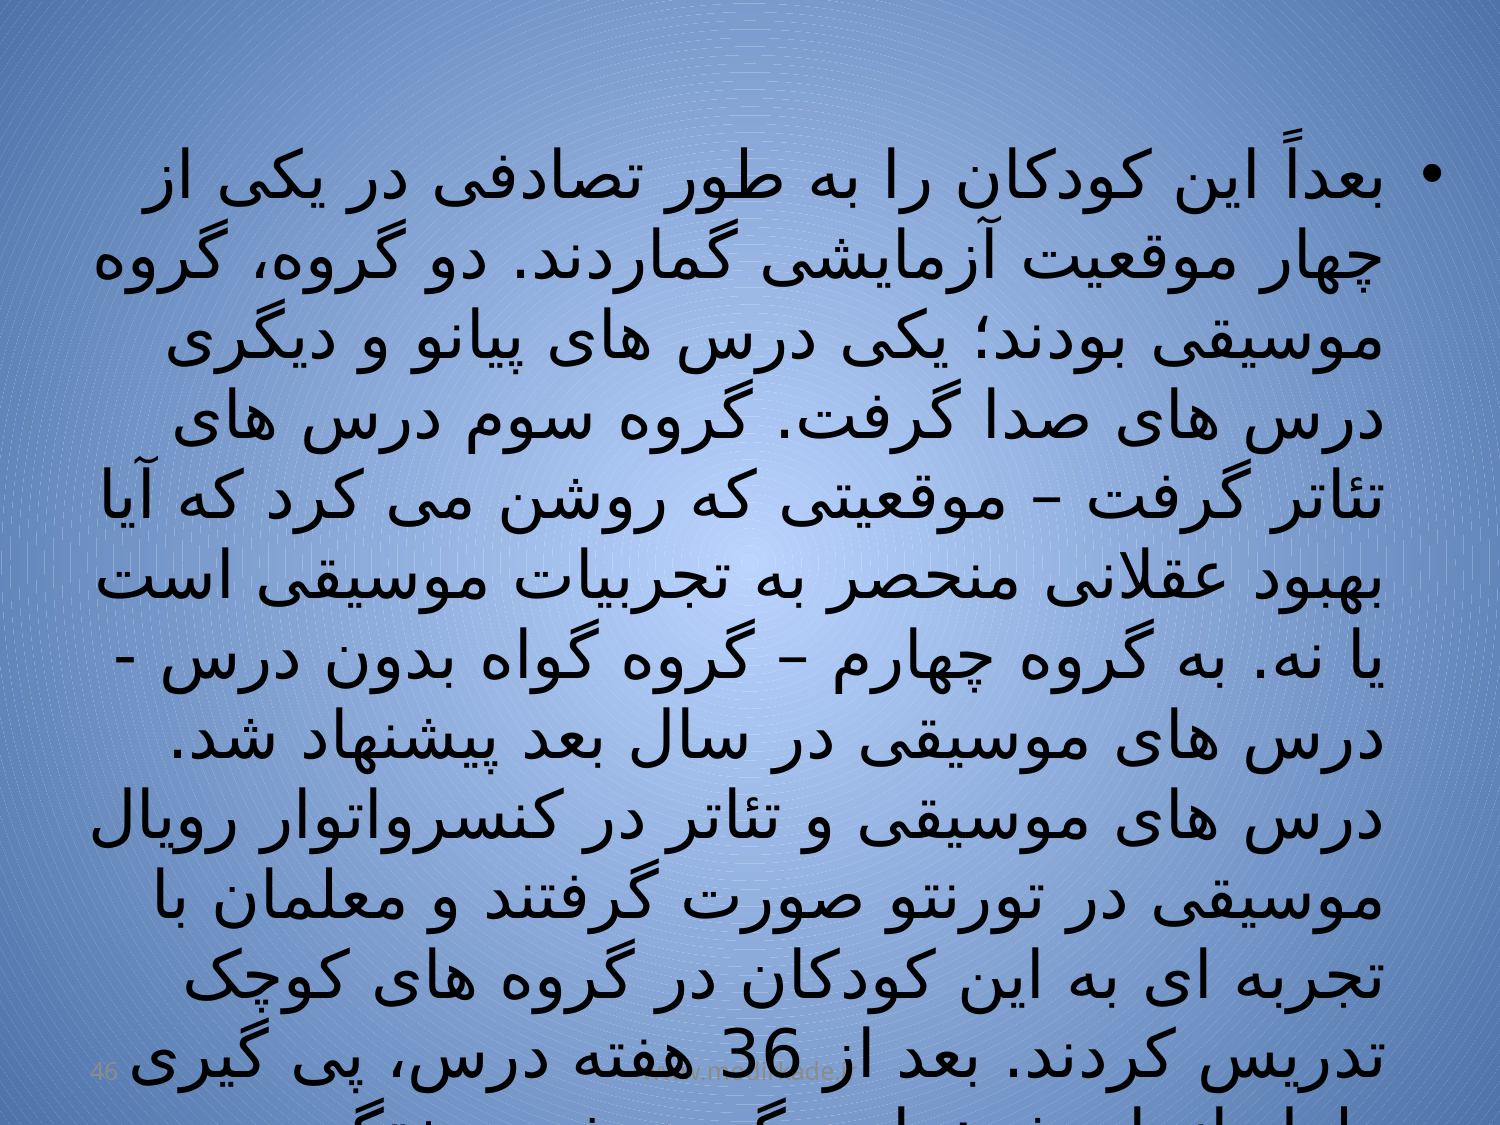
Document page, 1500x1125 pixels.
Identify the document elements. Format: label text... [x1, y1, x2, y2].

footer www.modirkade.ir [512, 1042, 988, 1103]
list بعداً این کودکان را به طور تصادفی در یکی از چهار موقعیت آزمایشی گماردند. دو گروه، گروه موسیقی بودند؛ یکی درس های پیانو و دیگری درس های صدا گرفت. گروه سوم درس های تئاتر گرفت – موقعیتی که روشن می کرد که آیا بهبود عقلانی منحصر به تجربیات موسیقی است یا نه. به گروه چهارم – گروه گواه بدون درس - درس های موسیقی در سال بعد پیشنهاد شد. درس های موسیقی و تئاتر در کنسرواتوار رویال موسیقی در تورنتو صورت گرفتند و معلمان با تجربه ای به این کودکان در گروه های کوچک تدریس کردند. بعد از 36 هفته درس، پی گیری طول انجام شد: بار دیگر هوش و پختگی اجتماعی کودکان ارزیابی شدند. [29, 30, 1459, 1094]
slide_number 46 [75, 1042, 425, 1103]
